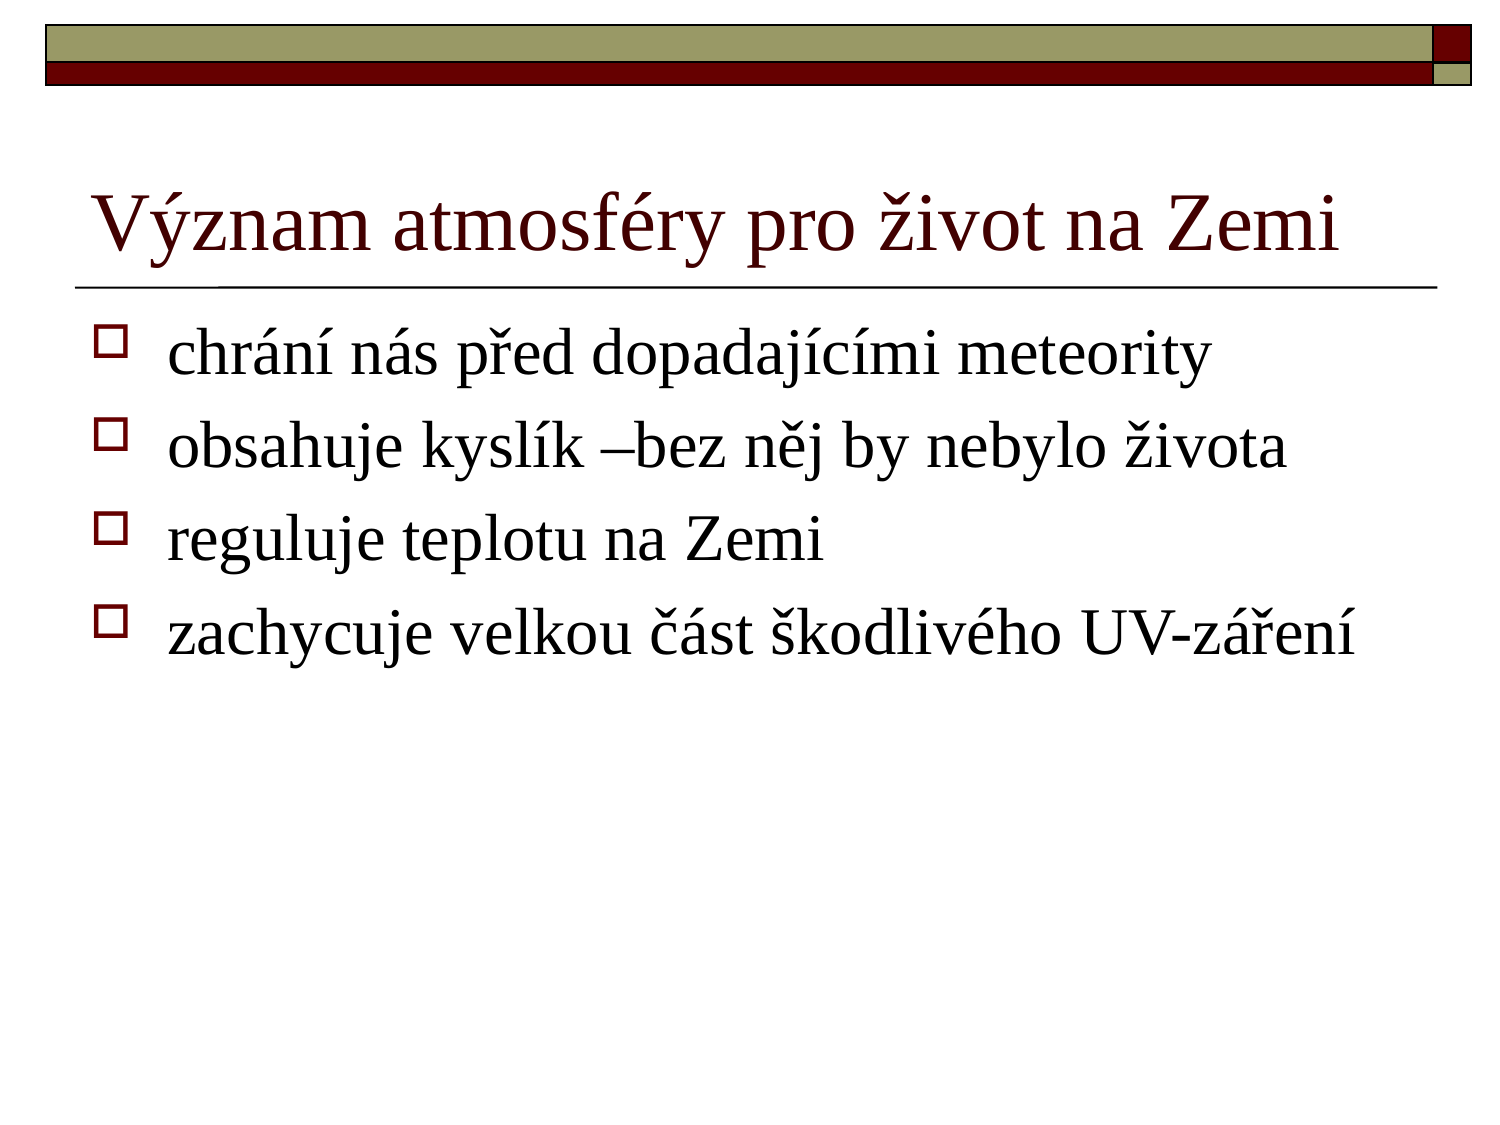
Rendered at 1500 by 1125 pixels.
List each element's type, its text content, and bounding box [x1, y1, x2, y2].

list chrání nás před dopadajícími meteority obsahuje kyslík –bez něj by nebylo života reguluje teplotu na Zemi zachycuje velkou část škodlivého UV-záření [74, 299, 1426, 1006]
title Význam atmosféry pro život na Zemi [74, 87, 1426, 276]
